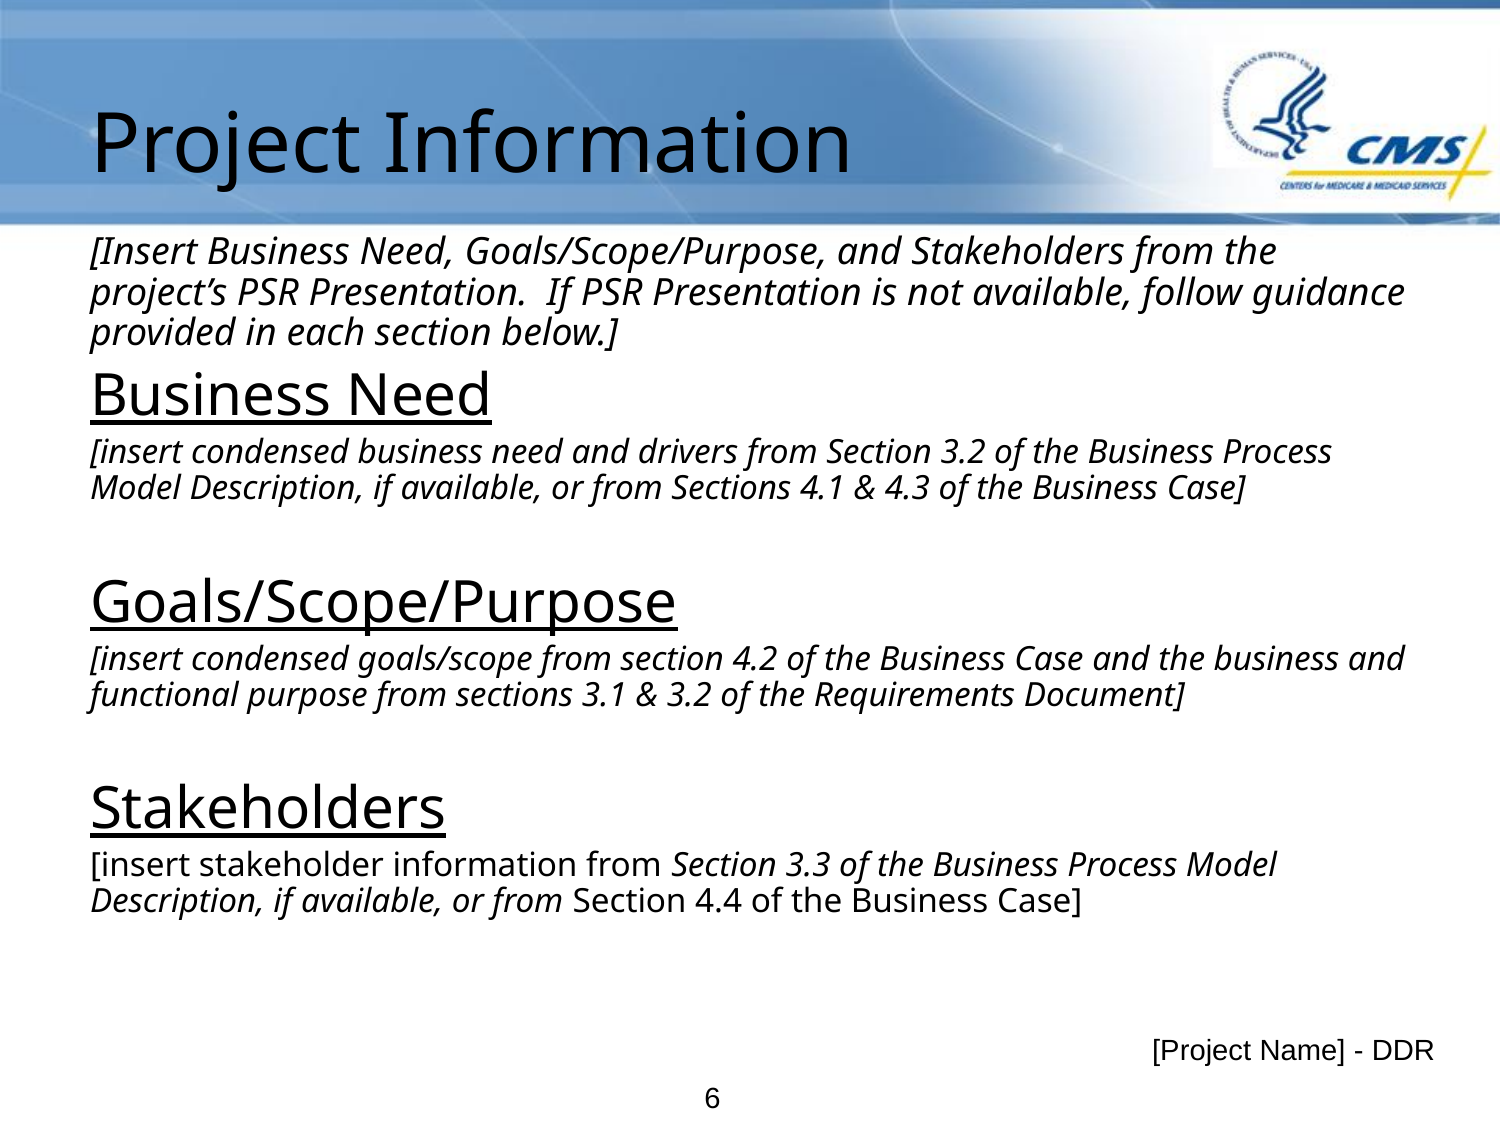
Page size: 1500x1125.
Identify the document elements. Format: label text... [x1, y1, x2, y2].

footer [Project Name] - DDR [974, 1023, 1451, 1103]
title Project Information [74, 44, 1426, 233]
list [Insert Business Need, Goals/Scope/Purpose, and Stakeholders from the project’s PSR Presentation. If PSR Presentation is not available, follow guidance provided in each section below.] Business Need [insert condensed business need and drivers from Section 3.2 of the Business Process Model Description, if available, or from Sections 4.1 & 4.3 of the Business Case] Goals/Scope/Purpose [insert condensed goals/scope from section 4.2 of the Business Case and the business and functional purpose from sections 3.1 & 3.2 of the Requirements Document] Stakeholders [insert stakeholder information from Section 3.3 of the Business Process Model Description, if available, or from Section 4.4 of the Business Case] [74, 233, 1426, 1013]
slide_number 5 [537, 1071, 888, 1125]
picture [0, 0, 1500, 1125]
